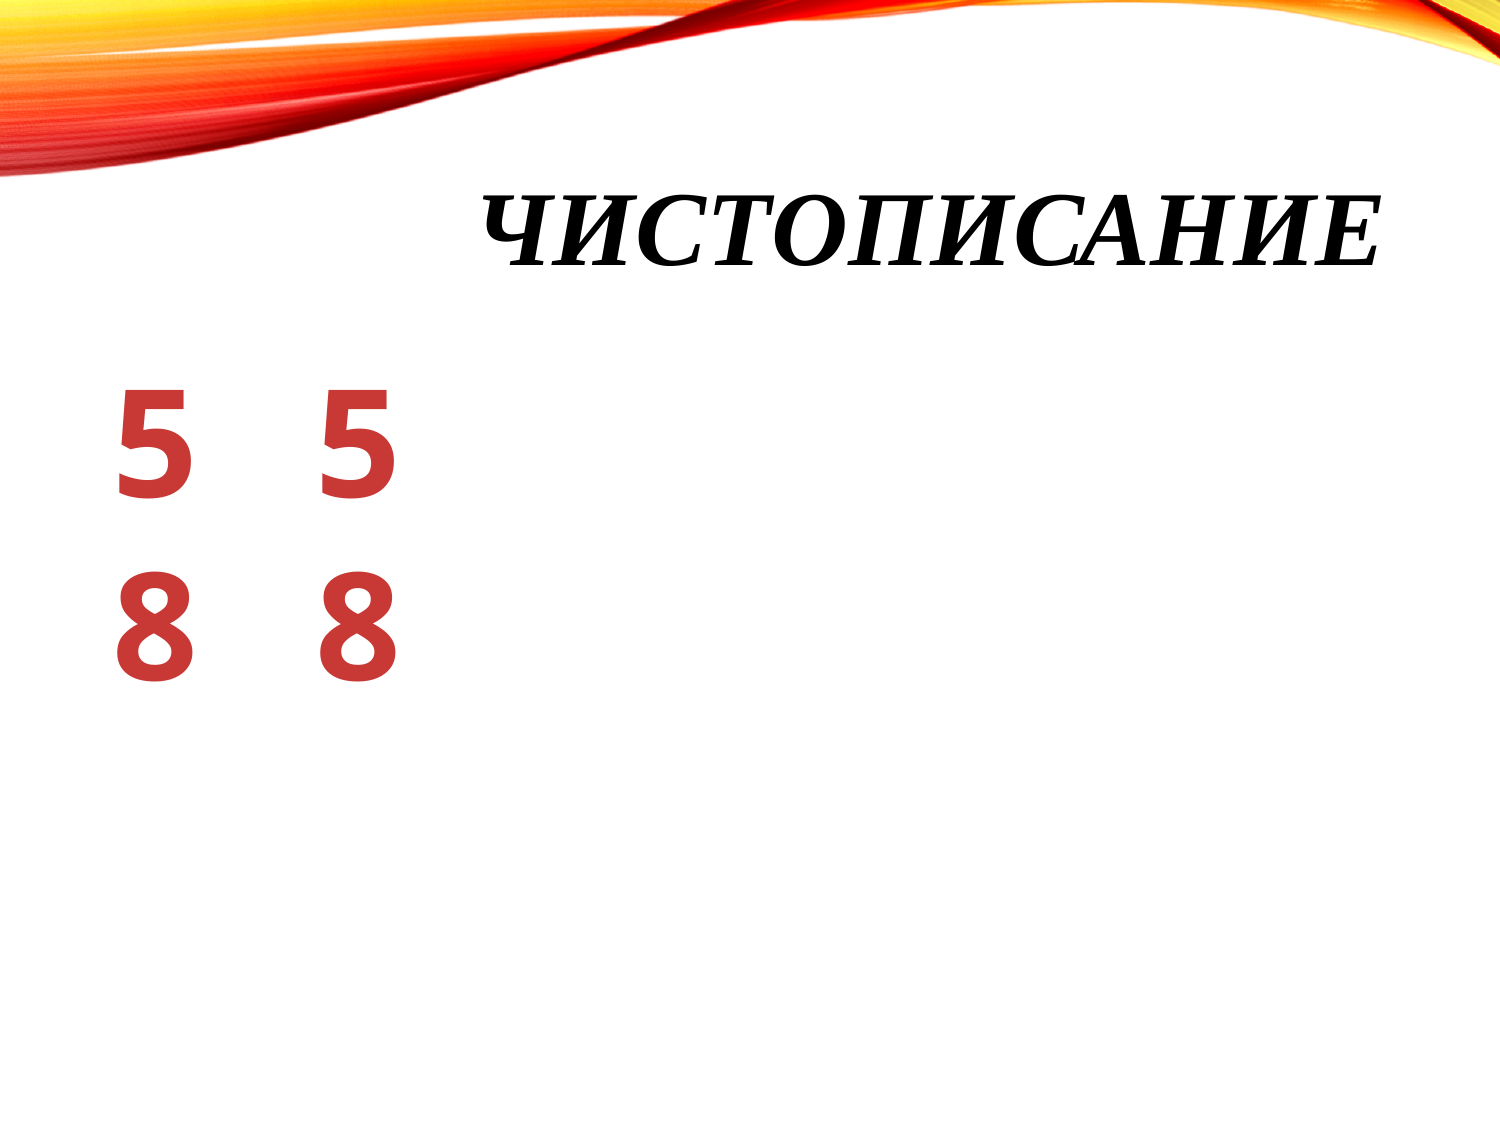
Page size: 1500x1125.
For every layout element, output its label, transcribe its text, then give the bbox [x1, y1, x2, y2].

list 5 5 8 8 [97, 360, 1403, 1028]
picture [0, 0, 1500, 178]
title Чистописание [356, 125, 1403, 338]
